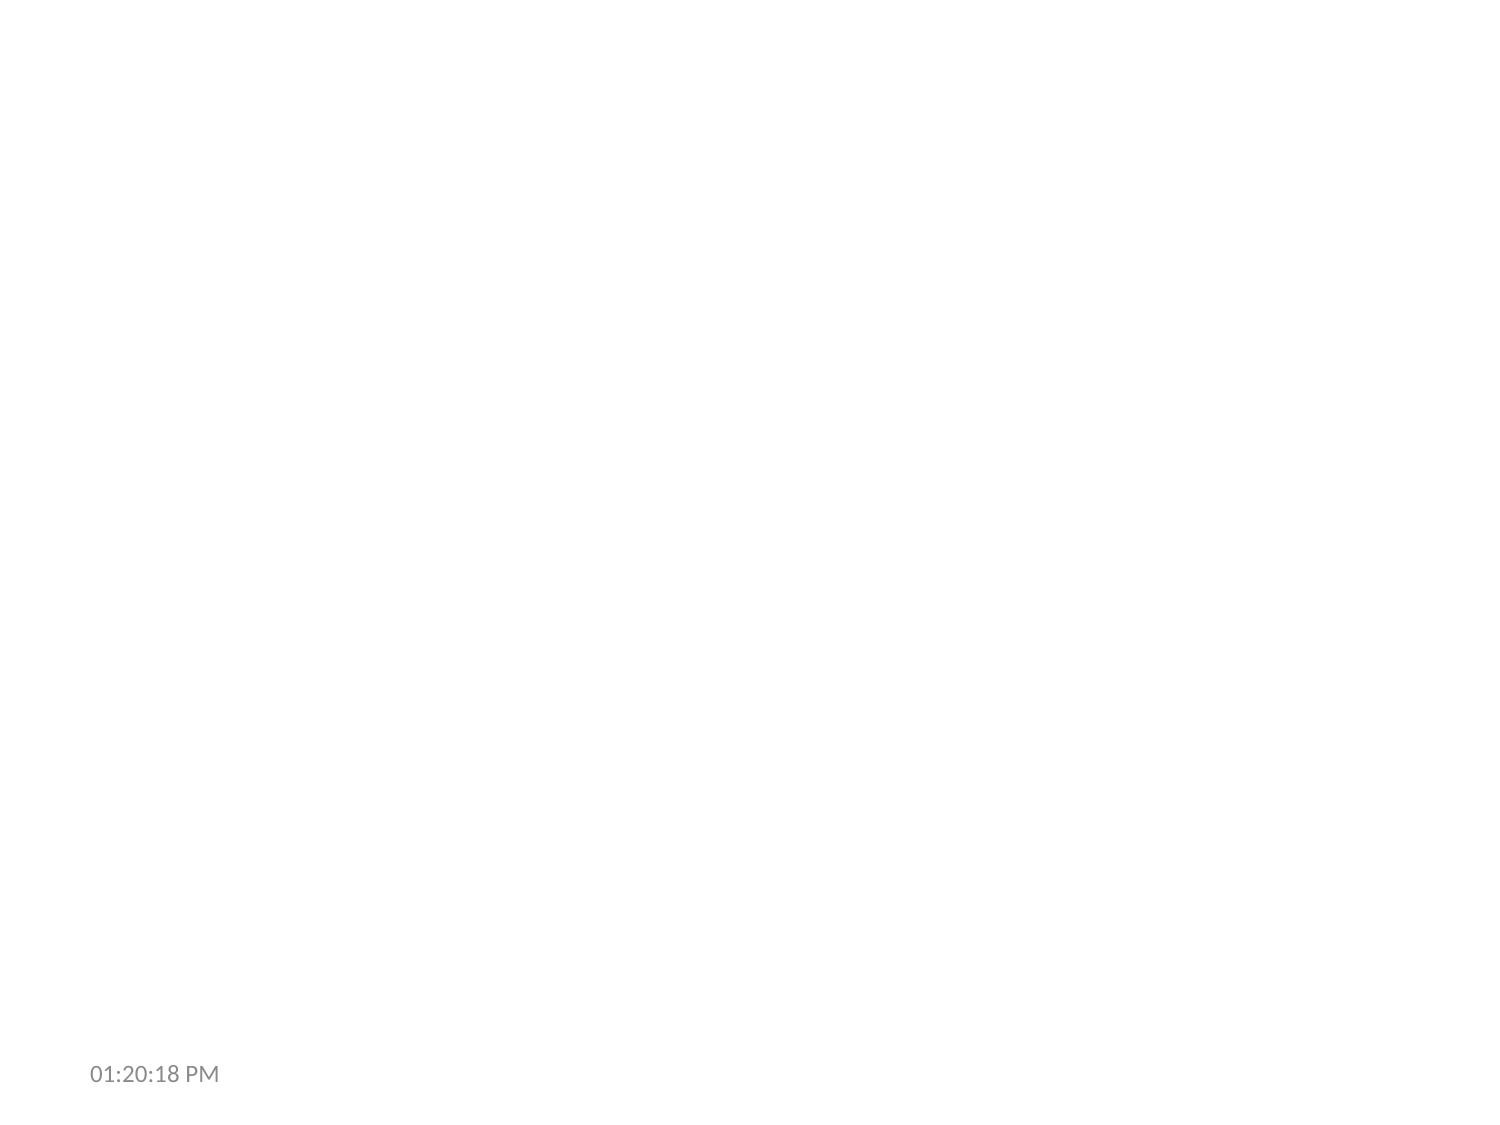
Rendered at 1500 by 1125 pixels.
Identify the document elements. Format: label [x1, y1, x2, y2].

slide_number [75, 1042, 425, 1103]
